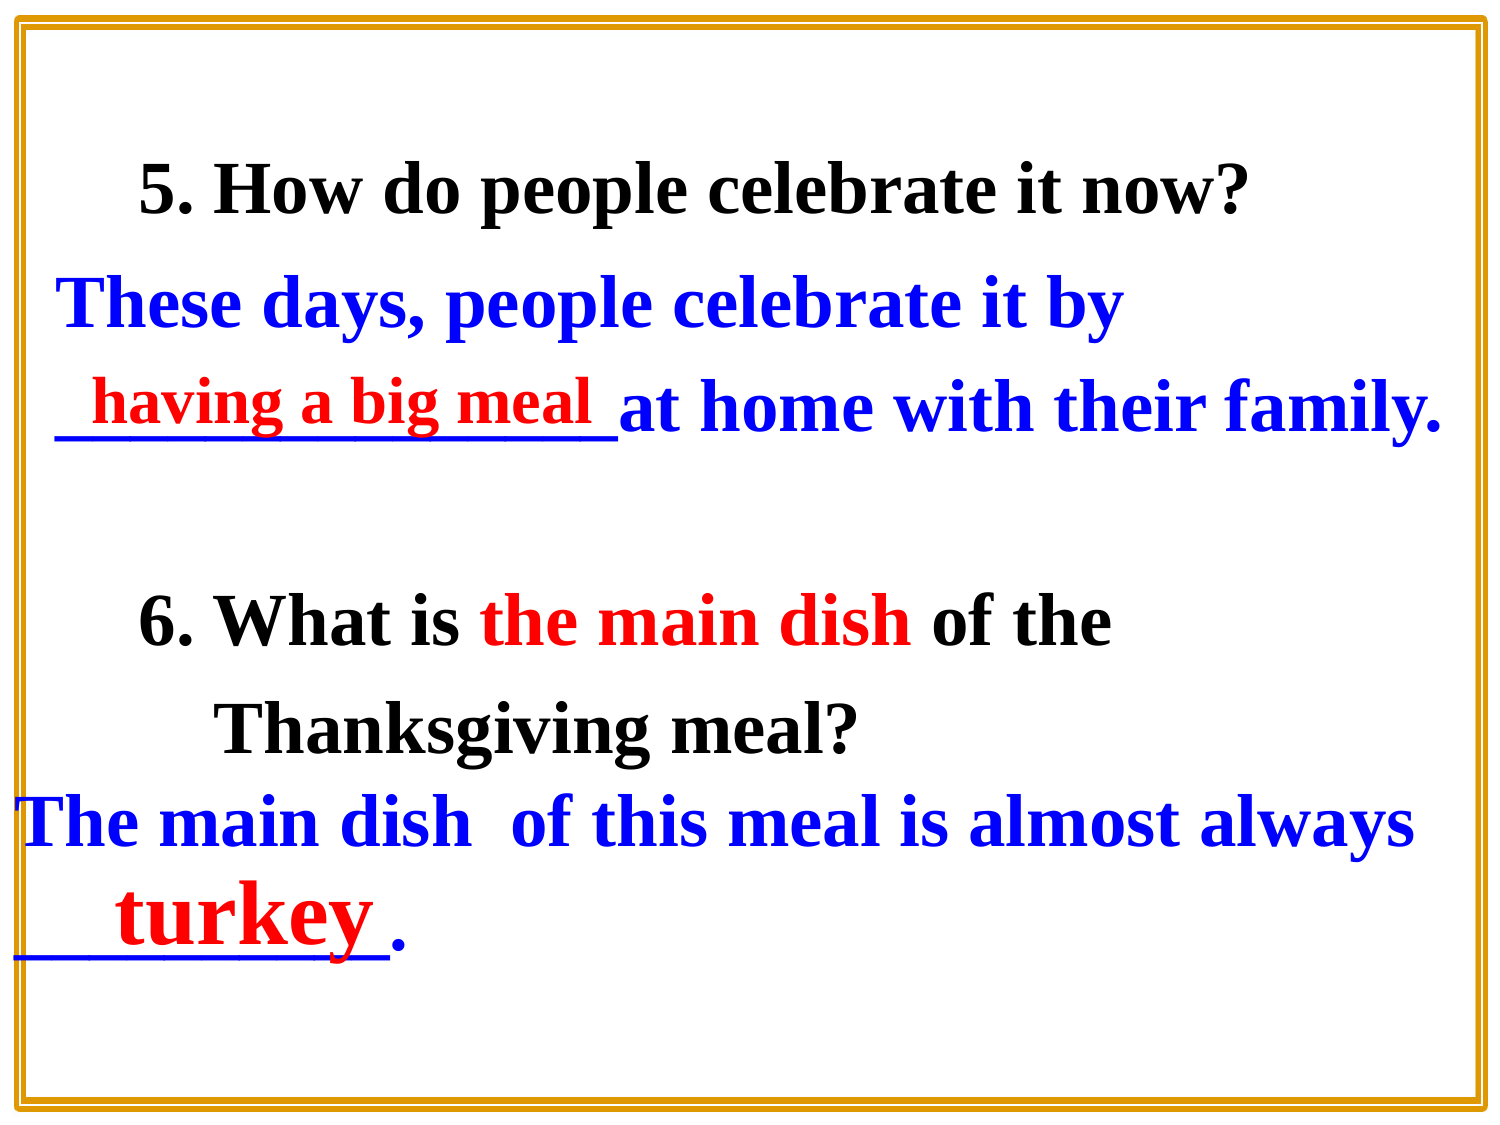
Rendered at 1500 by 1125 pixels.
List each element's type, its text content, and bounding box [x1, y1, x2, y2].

text_box having a big meal [76, 349, 609, 445]
text_box These days, people celebrate it by _______________at home with their family. [41, 231, 1471, 454]
text_box turkey [100, 845, 391, 970]
text_box The main dish of this meal is almost always __________. [0, 750, 1500, 973]
picture [0, 973, 1500, 1125]
text_box 5. How do people celebrate it now? 6. What is the main dish of the Thanksgiving meal? [123, 113, 1400, 231]
text_box 5. How do people celebrate it now? 6. What is the main dish of the Thanksgiving meal? [123, 454, 1400, 750]
picture [0, 0, 1500, 750]
